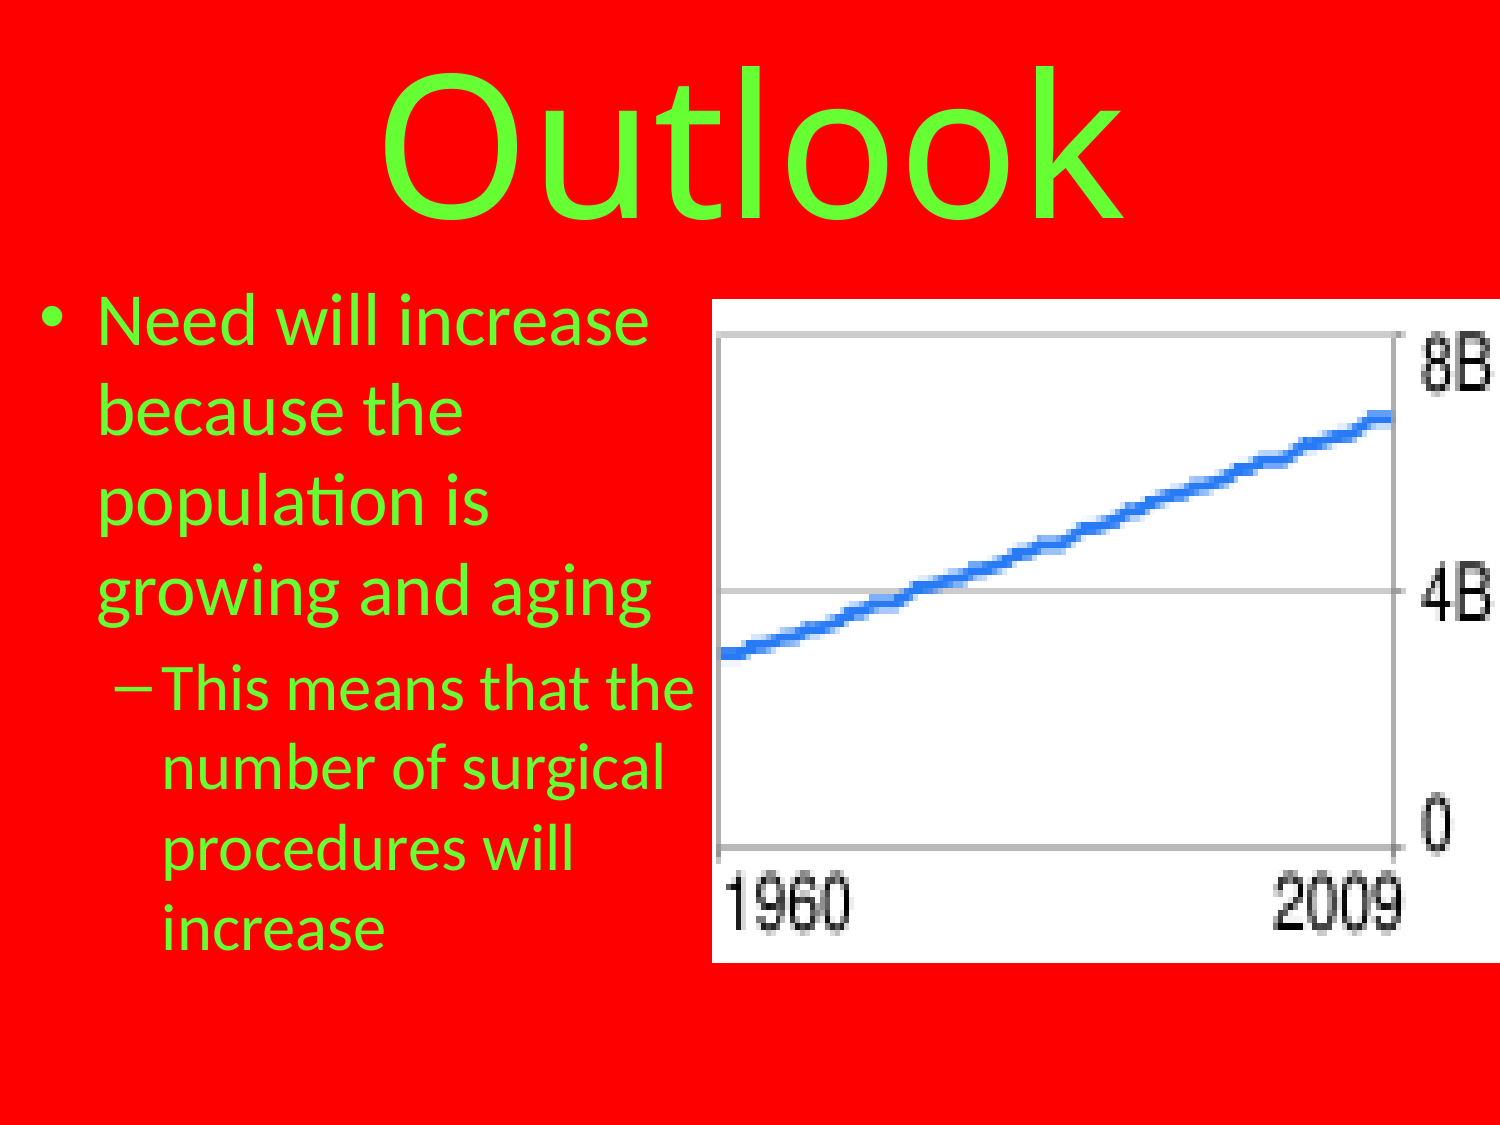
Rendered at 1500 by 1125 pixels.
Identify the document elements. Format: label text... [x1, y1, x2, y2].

title Outlook [75, 45, 1425, 233]
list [712, 299, 1500, 963]
list Need will increase because the population is growing and aging This means that the number of surgical procedures will increase [24, 262, 738, 1005]
